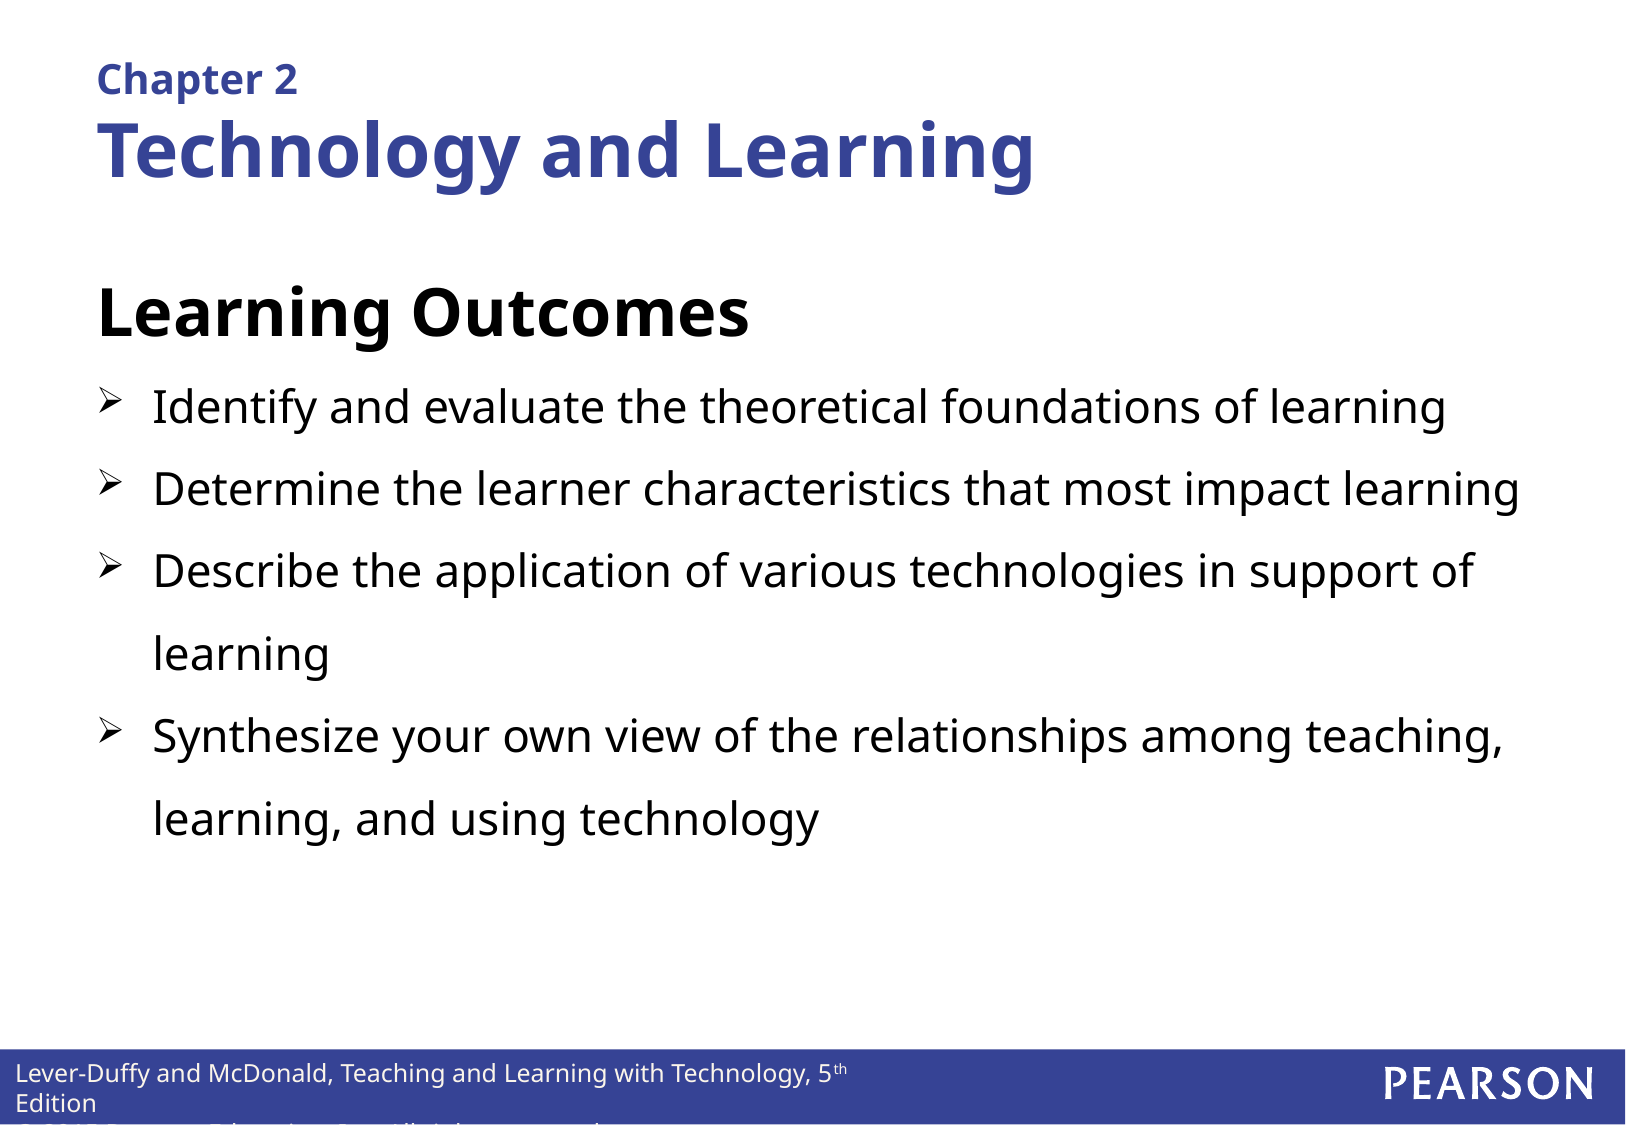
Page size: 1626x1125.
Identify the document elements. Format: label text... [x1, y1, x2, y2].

title Chapter 2 Technology and Learning [81, 45, 1544, 233]
list Learning Outcomes Identify and evaluate the theoretical foundations of learning Determine the learner characteristics that most impact learning Describe the application of various technologies in support of learning Synthesize your own view of the relationships among teaching, learning, and using technology [81, 262, 1544, 1005]
